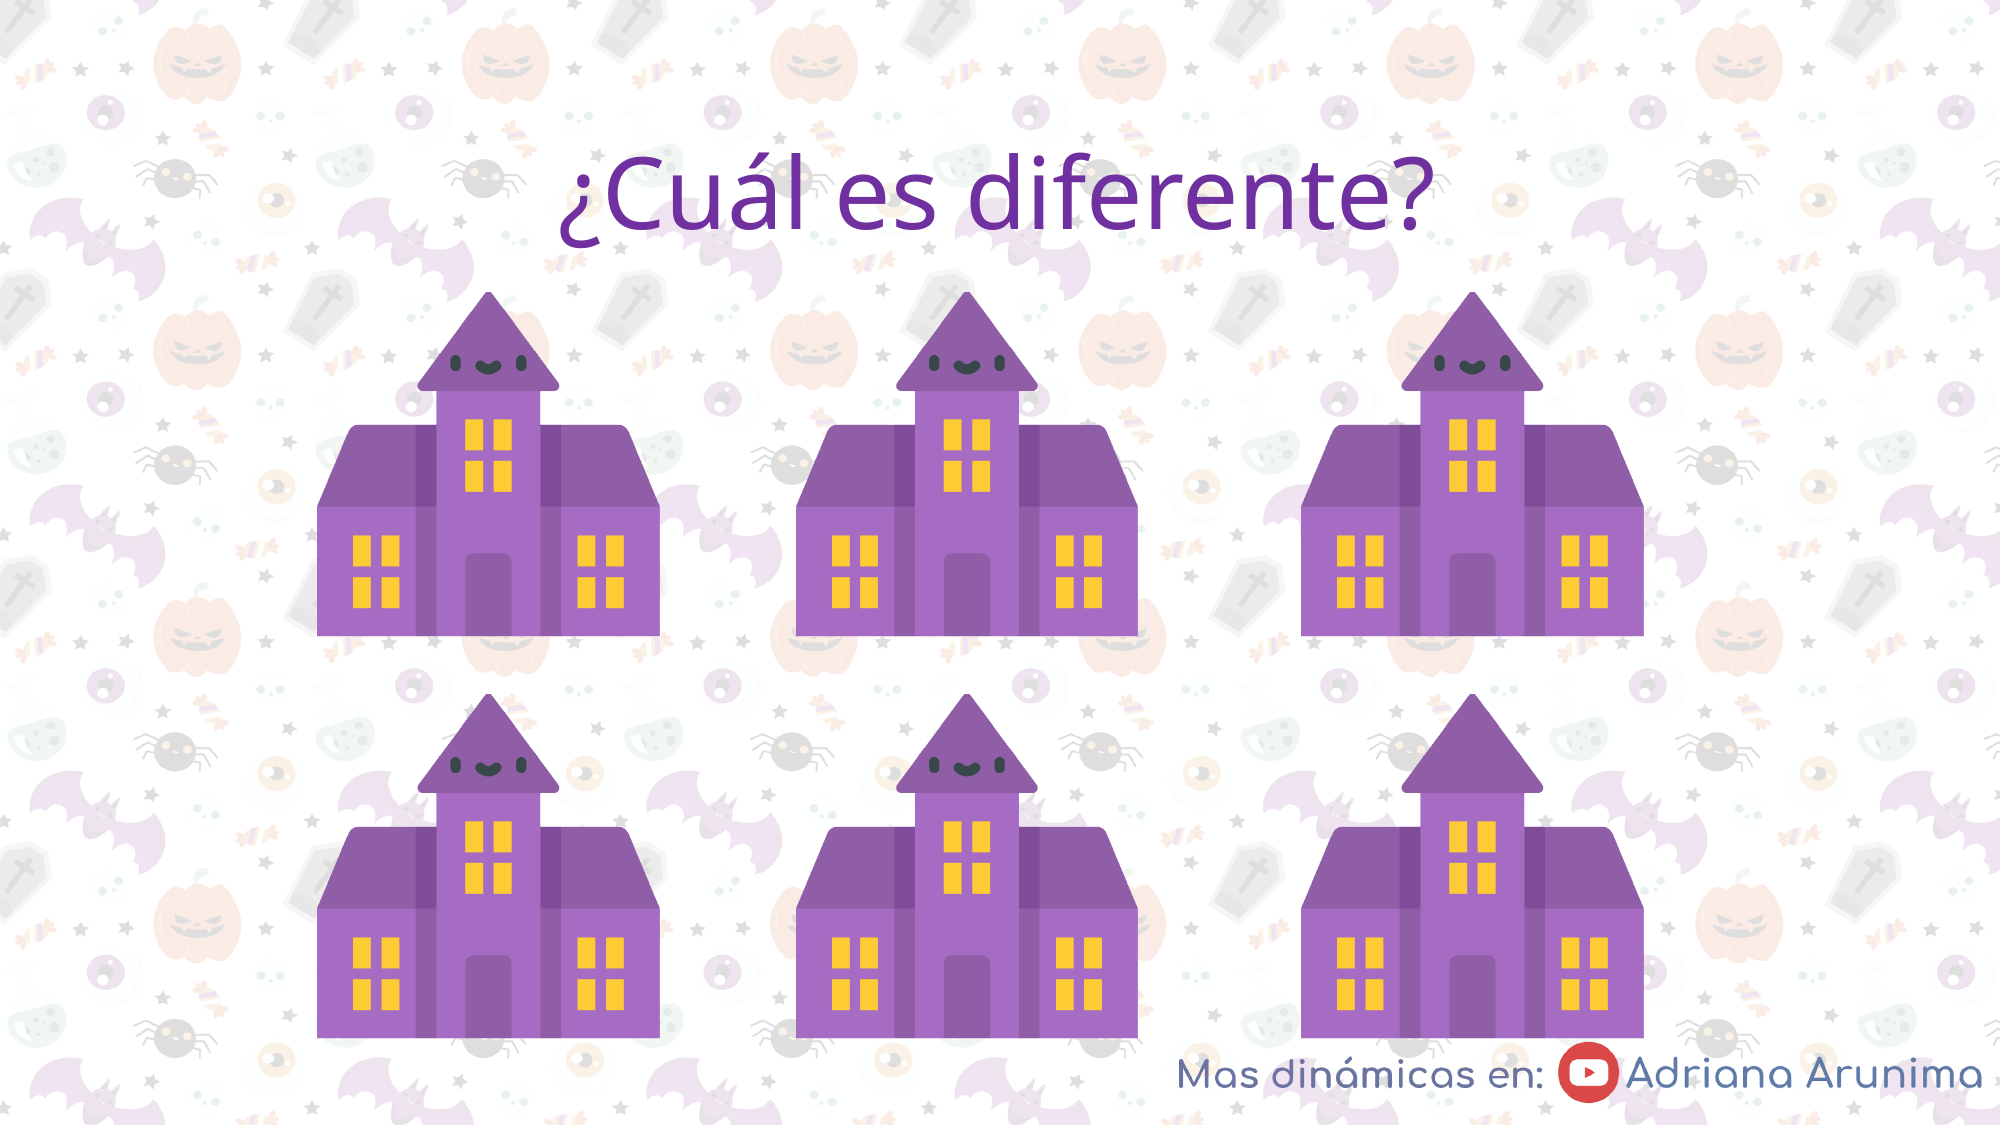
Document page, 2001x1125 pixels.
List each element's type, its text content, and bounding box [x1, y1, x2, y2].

text_box ¿Cuál es diferente? [144, 122, 1852, 257]
picture [793, 292, 1138, 637]
picture [315, 694, 660, 1039]
picture [1299, 292, 1644, 637]
picture [793, 694, 1138, 1039]
picture [315, 292, 660, 637]
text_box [1299, 694, 1644, 1039]
